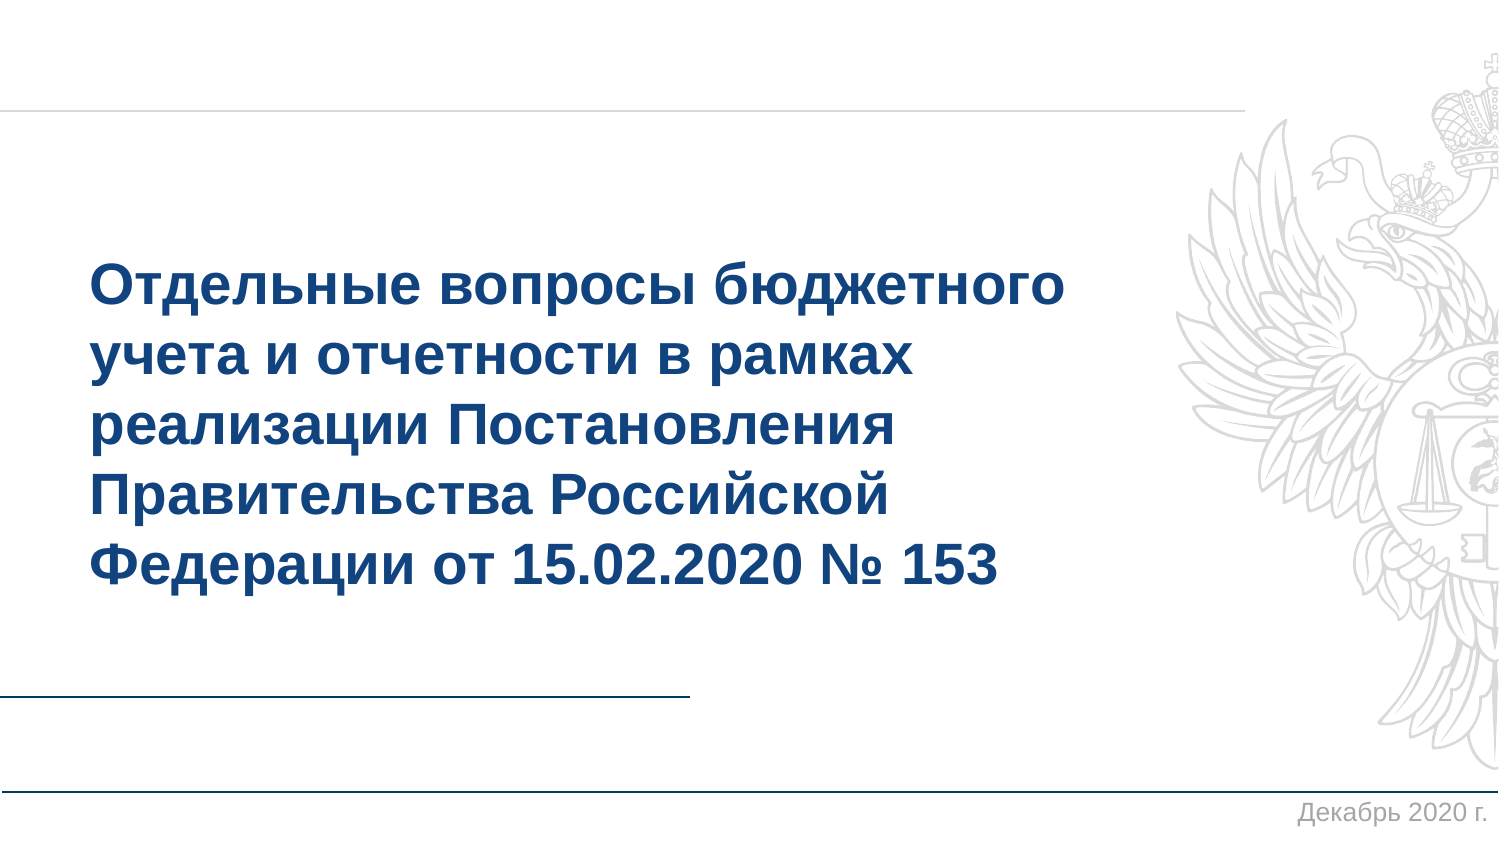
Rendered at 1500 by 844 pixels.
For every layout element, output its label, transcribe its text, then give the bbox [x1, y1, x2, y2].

text_box Отдельные вопросы бюджетного учета и отчетности в рамках реализации Постановления Правительства Российской Федерации от 15.02.2020 № 153 [74, 238, 1213, 604]
text_box [1175, 53, 1499, 770]
text_box Декабрь 2020 г. [908, 787, 1500, 835]
